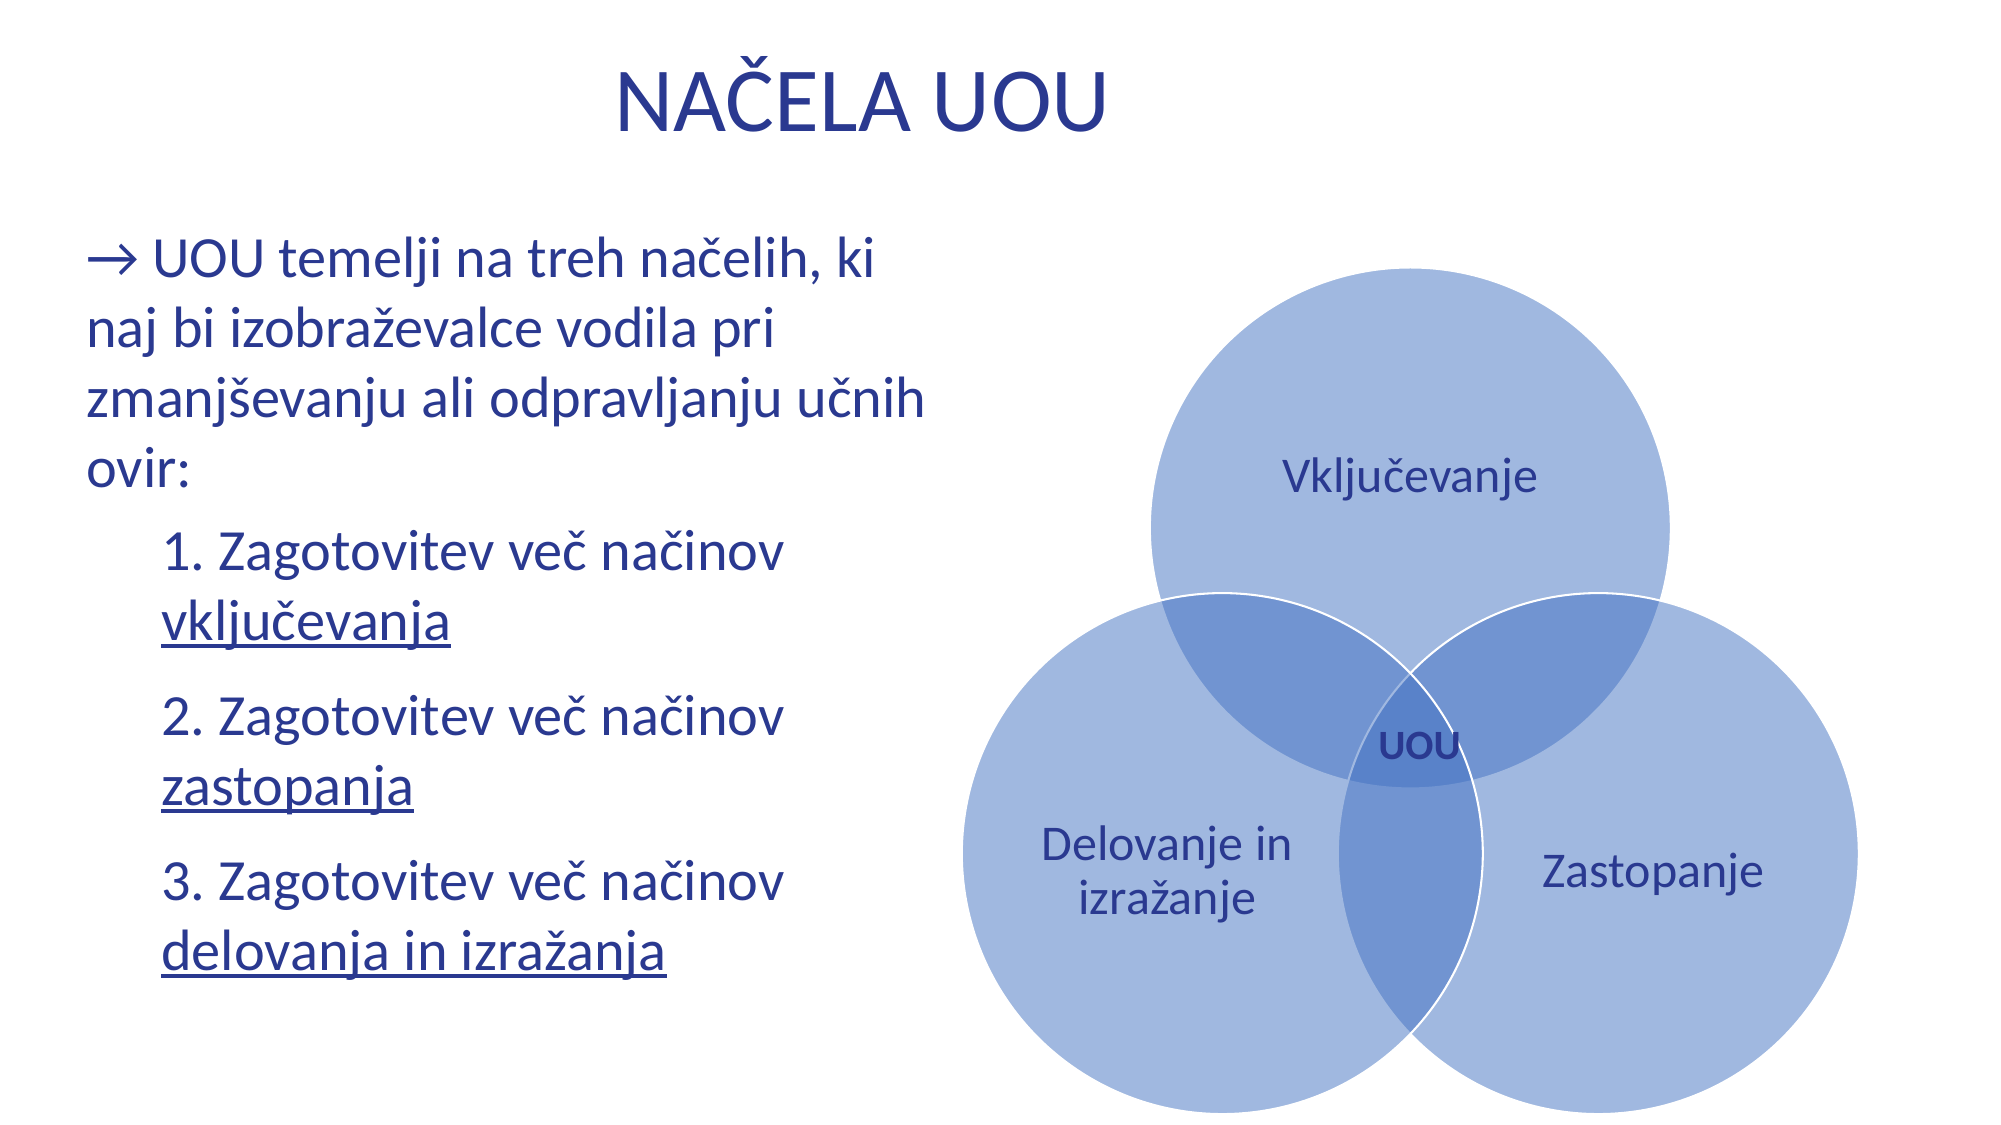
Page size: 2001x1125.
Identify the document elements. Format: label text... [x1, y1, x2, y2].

title NAČELA UOU [0, 44, 1725, 262]
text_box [961, 267, 1860, 1115]
text_box → UOU temelji na treh načelih, ki naj bi izobraževalce vodila pri zmanjševanju ali odpravljanju učnih ovir: 1. Zagotovitev več načinov vključevanja 2. Zagotovitev več načinov zastopanja 3. Zagotovitev več načinov delovanja in izražanja [71, 212, 972, 1072]
